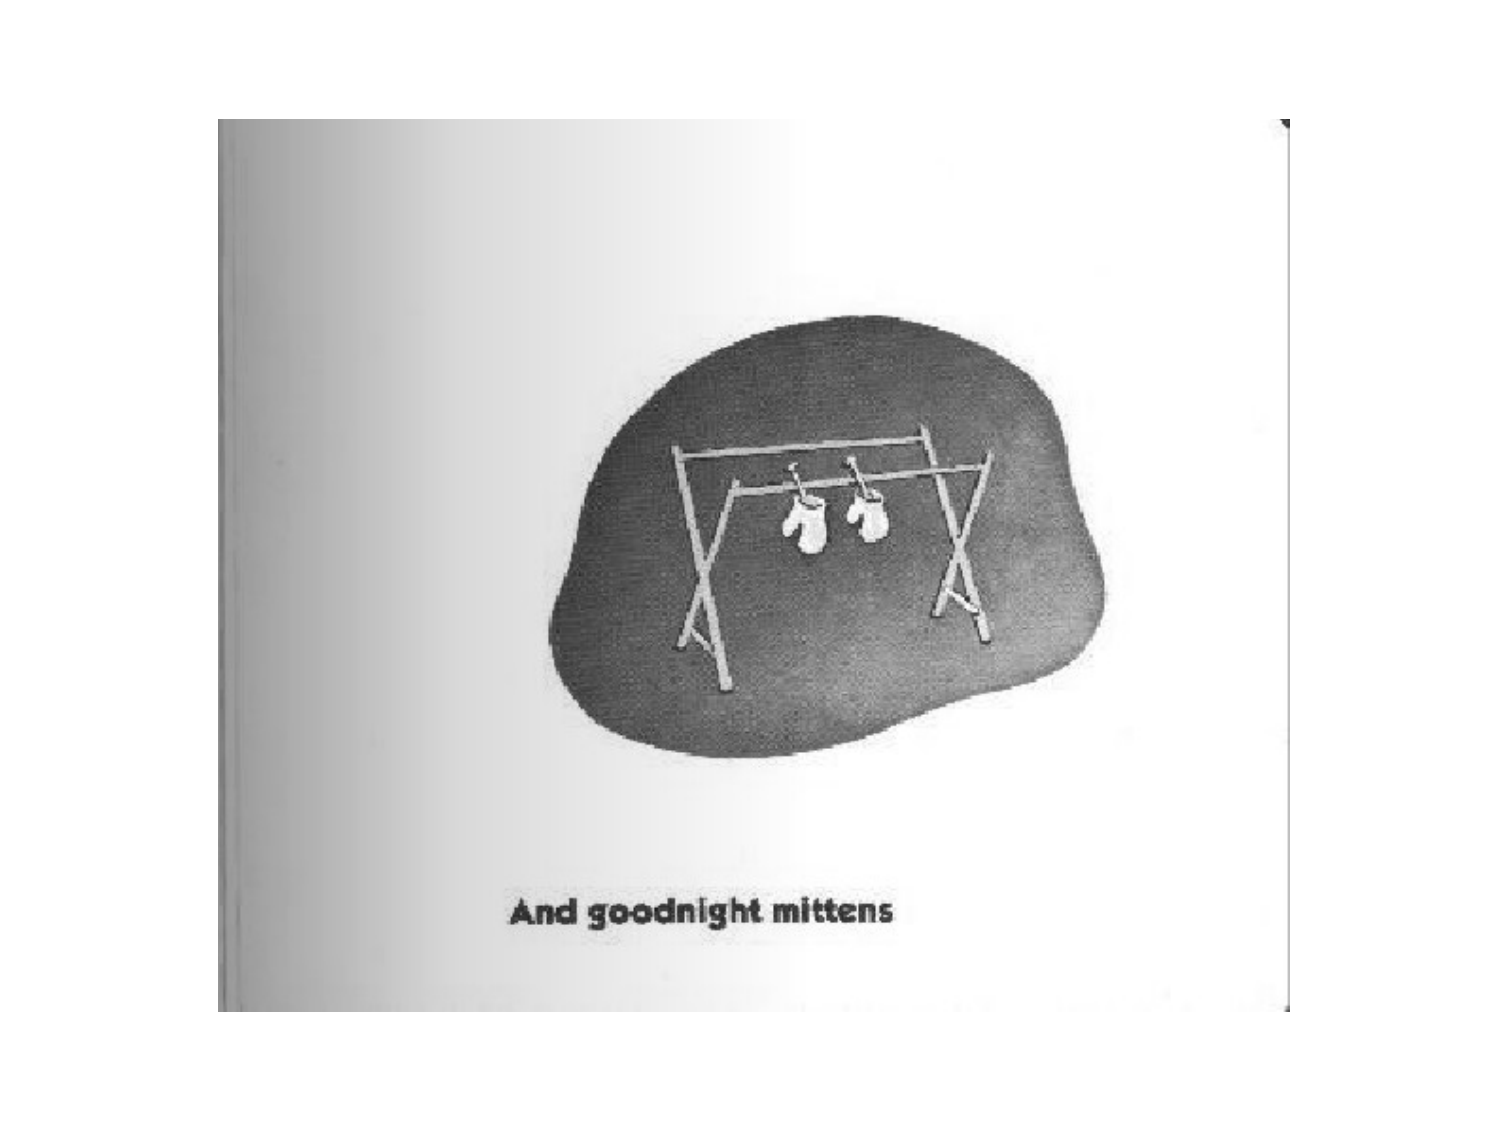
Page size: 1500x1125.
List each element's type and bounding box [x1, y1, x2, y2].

picture [218, 119, 1290, 1012]
